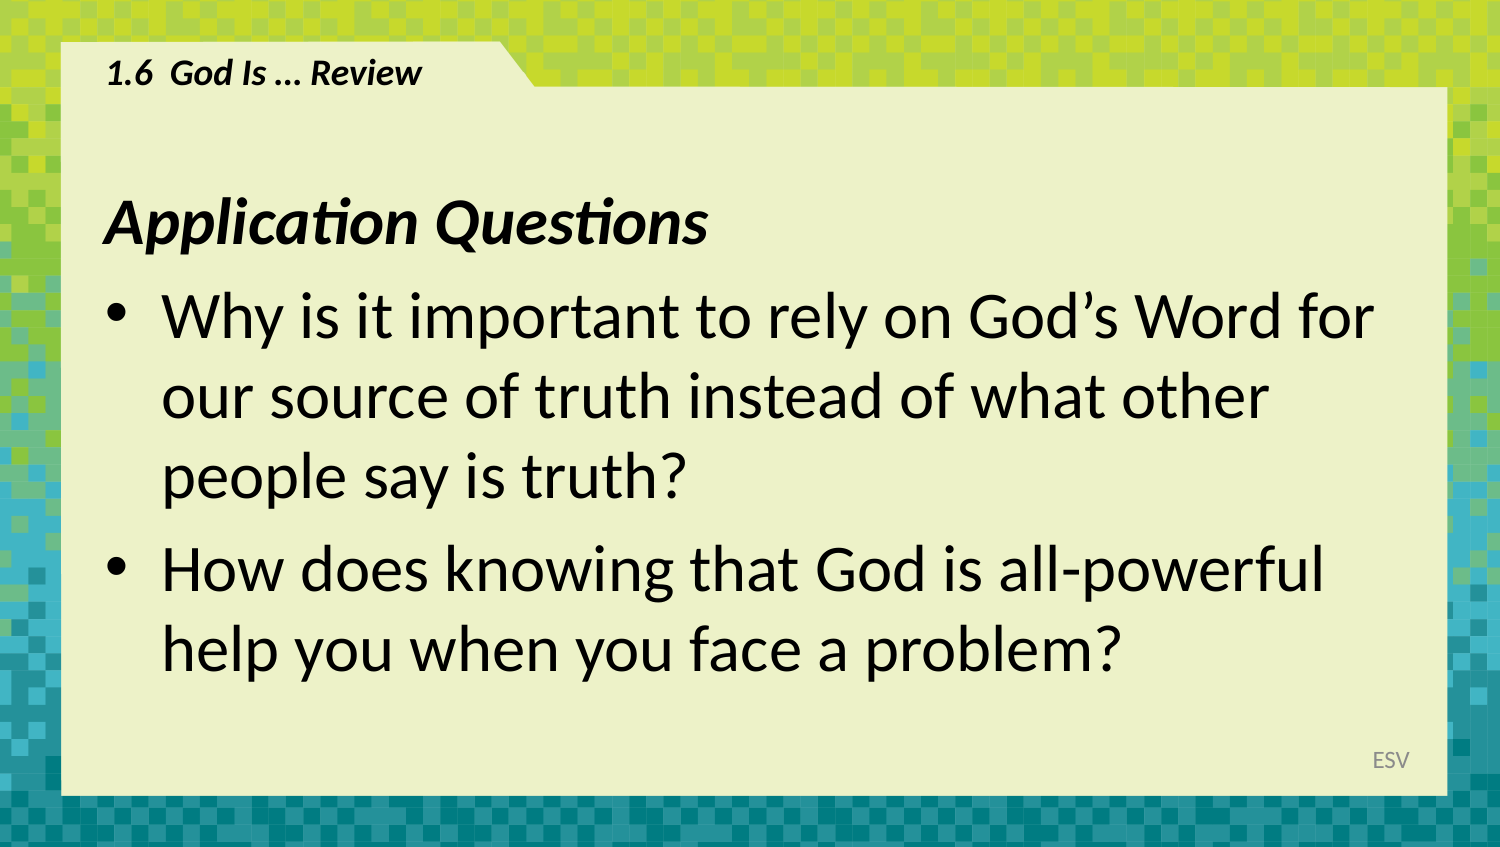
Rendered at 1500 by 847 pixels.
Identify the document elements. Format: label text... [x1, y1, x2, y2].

footer ESV [950, 736, 1425, 782]
title 1.6 God Is … Review [89, 33, 1420, 108]
picture [0, 0, 1500, 847]
list Application Questions Why is it important to rely on God’s Word for our source of truth instead of what other people say is truth? How does knowing that God is all-powerful help you when you face a problem? [89, 141, 1403, 722]
